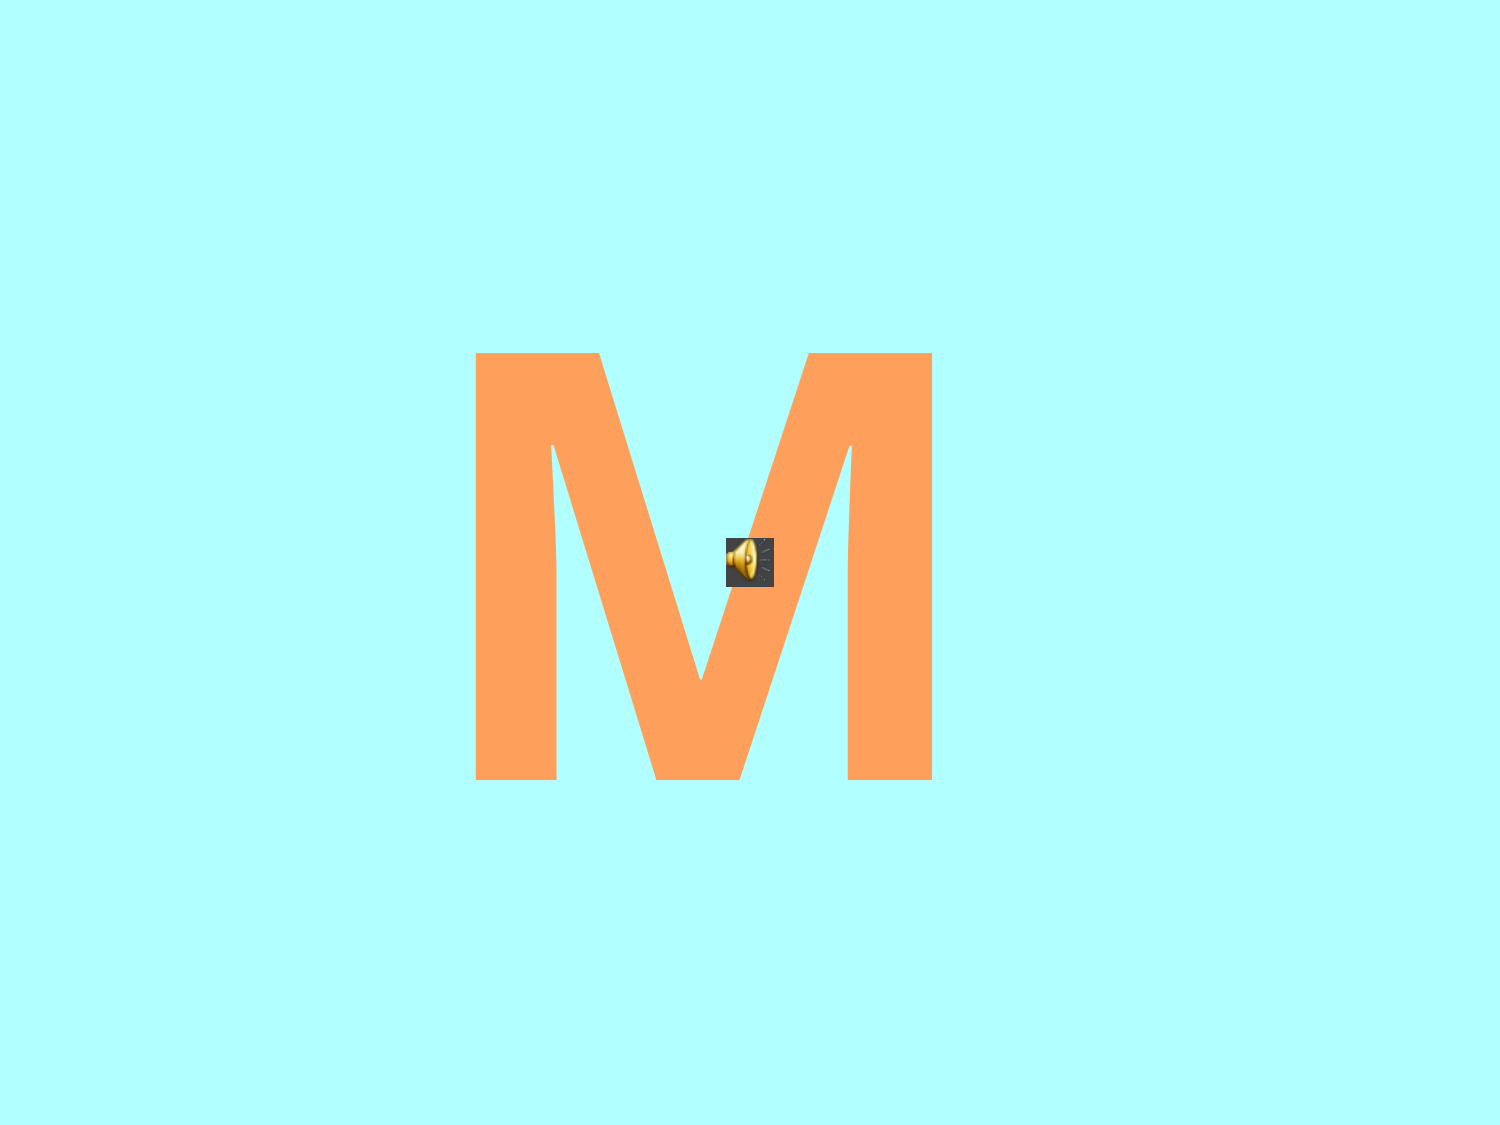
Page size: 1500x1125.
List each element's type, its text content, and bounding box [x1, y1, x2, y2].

text_box M [407, 174, 1002, 908]
picture [724, 537, 776, 588]
